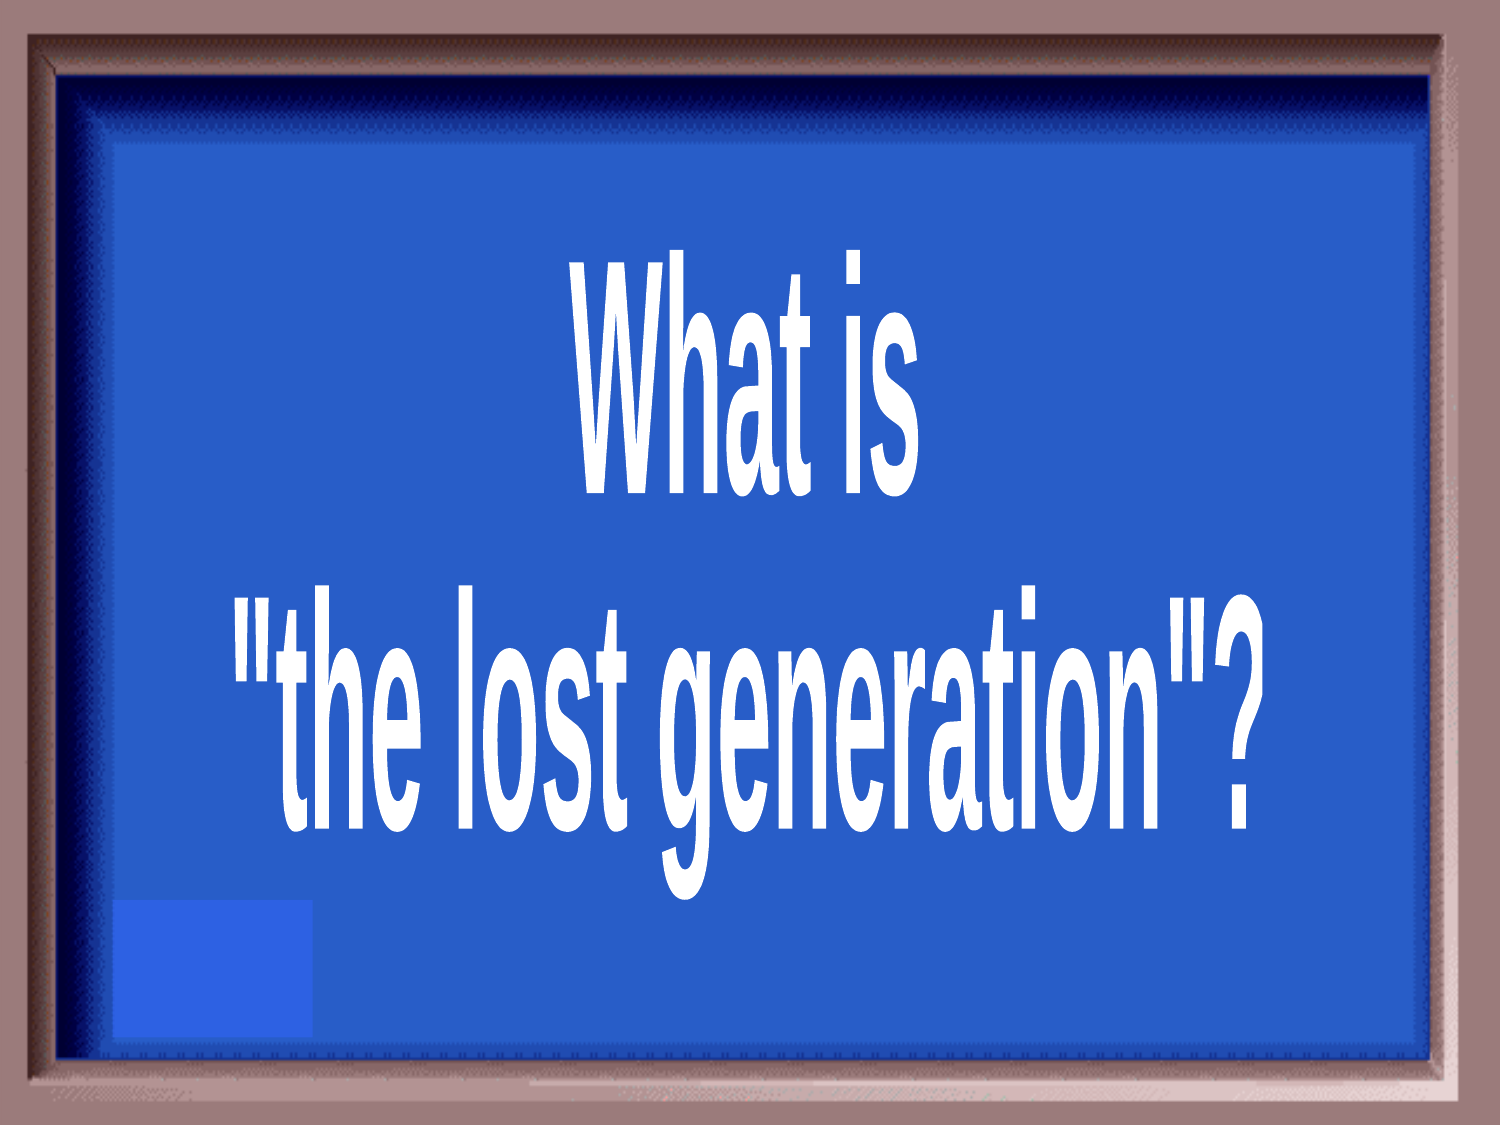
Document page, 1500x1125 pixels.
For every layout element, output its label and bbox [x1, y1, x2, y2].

picture [0, 0, 1500, 1125]
text_box [112, 899, 313, 1038]
